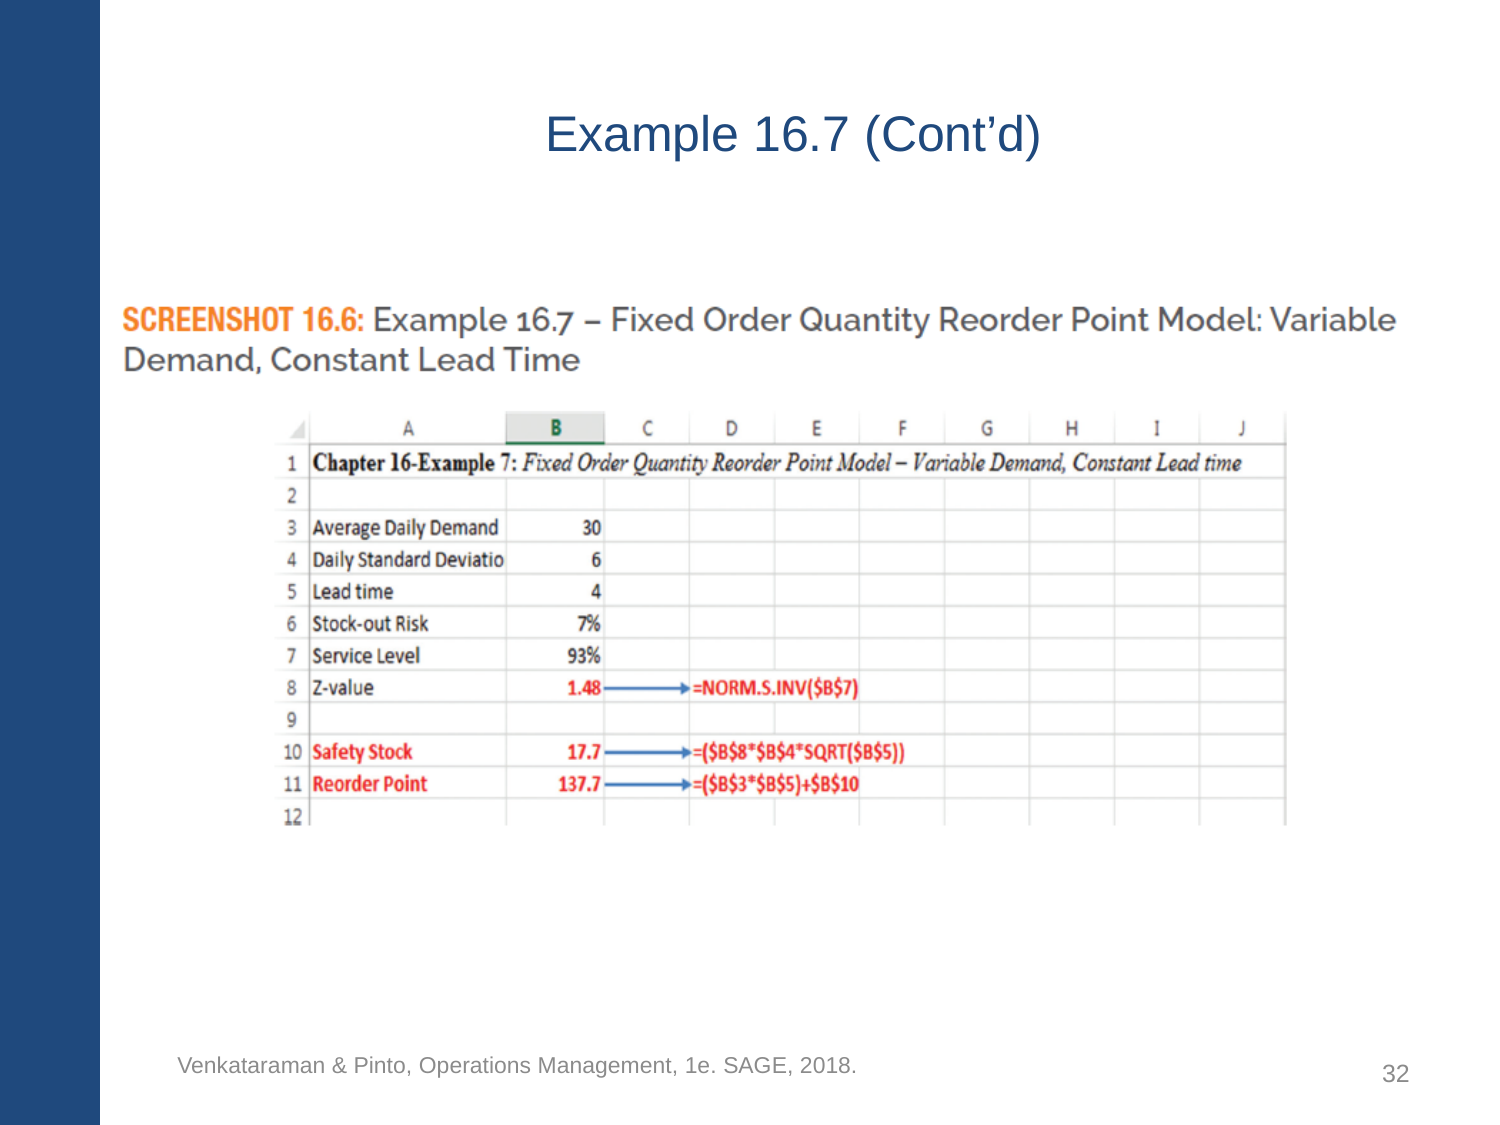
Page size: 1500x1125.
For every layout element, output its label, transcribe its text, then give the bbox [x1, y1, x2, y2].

slide_number 32 [1350, 1042, 1425, 1103]
title Example 16.7 (Cont’d) [162, 37, 1425, 225]
picture [112, 287, 1485, 870]
footer Venkataraman & Pinto, Operations Management, 1e. SAGE, 2018. [162, 1042, 1313, 1103]
